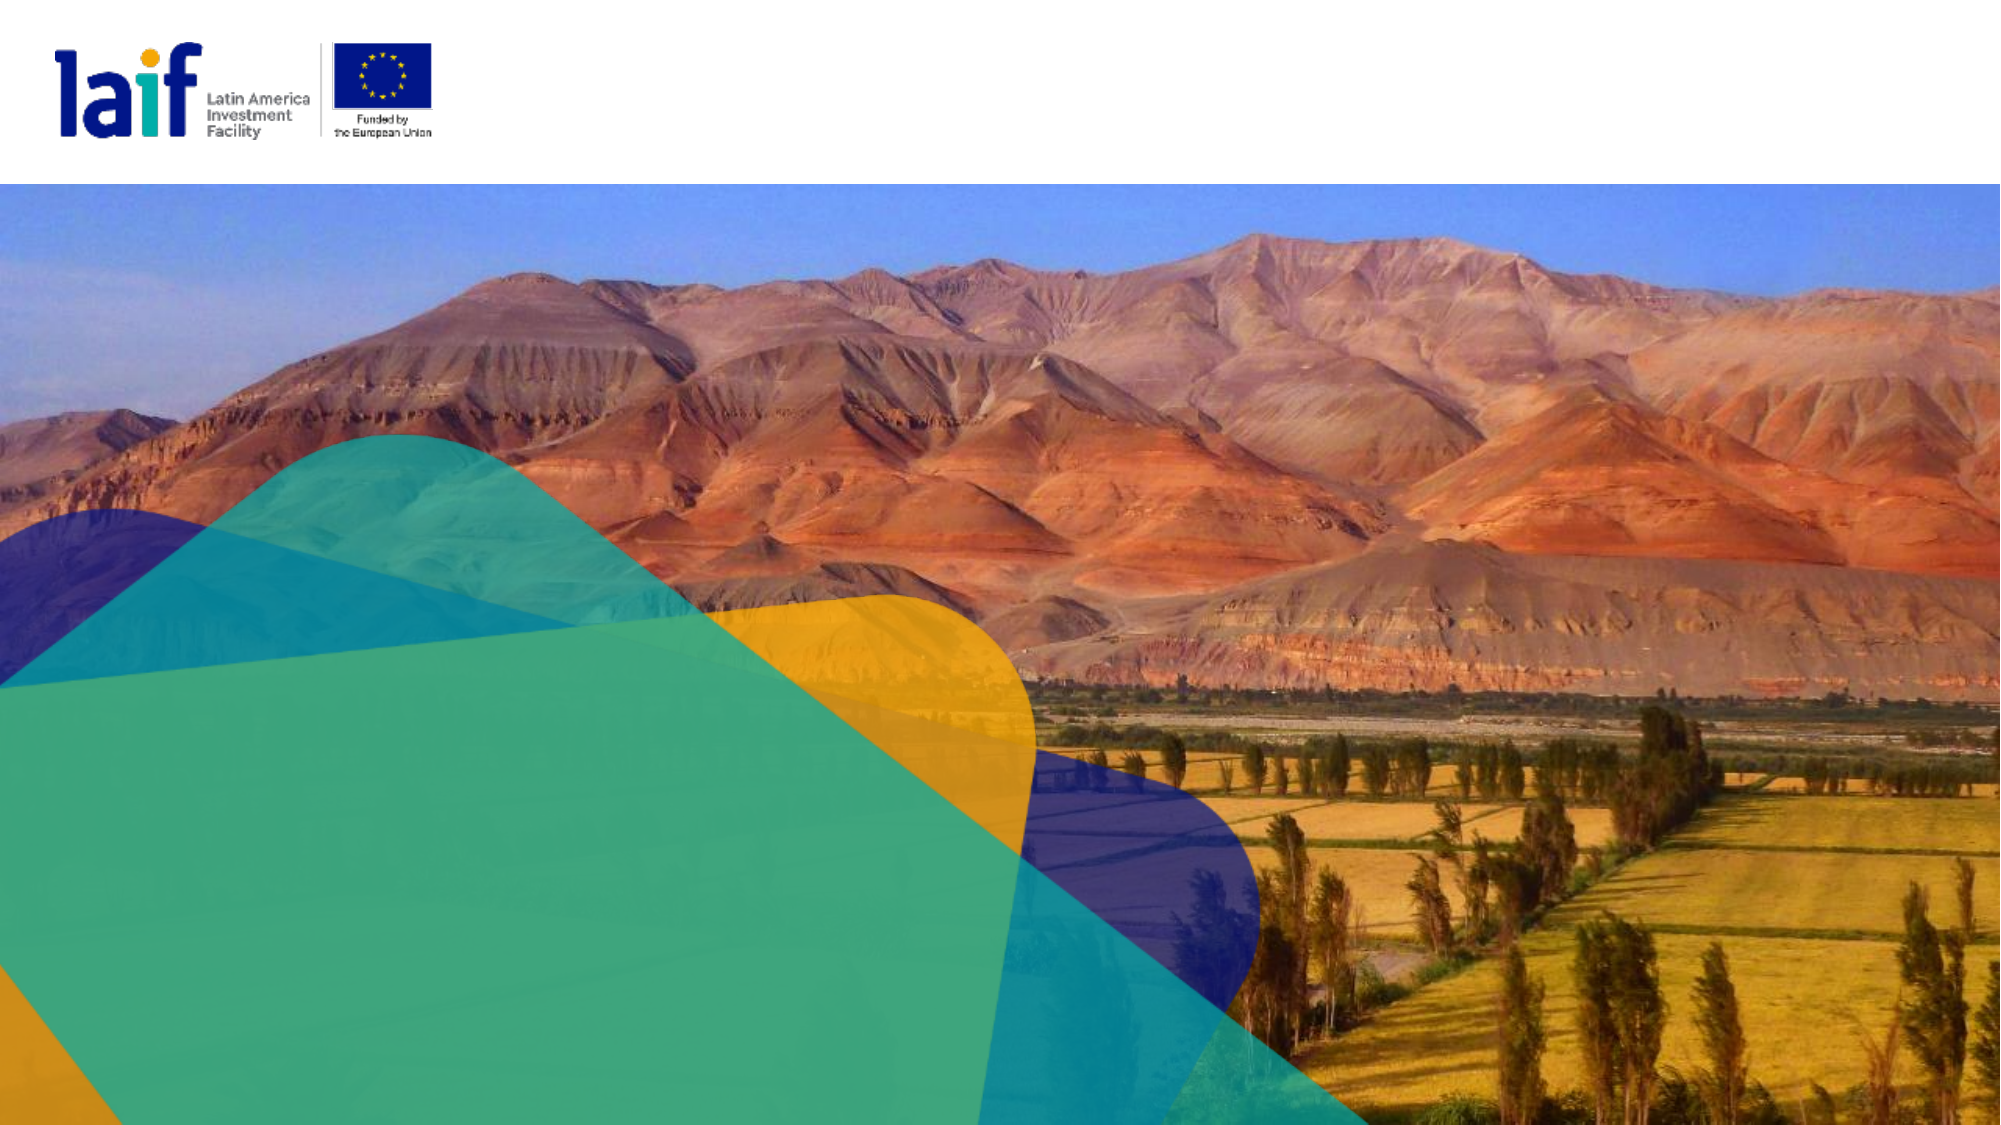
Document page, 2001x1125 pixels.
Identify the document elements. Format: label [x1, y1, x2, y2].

picture [55, 42, 433, 140]
picture [0, 184, 2000, 1125]
